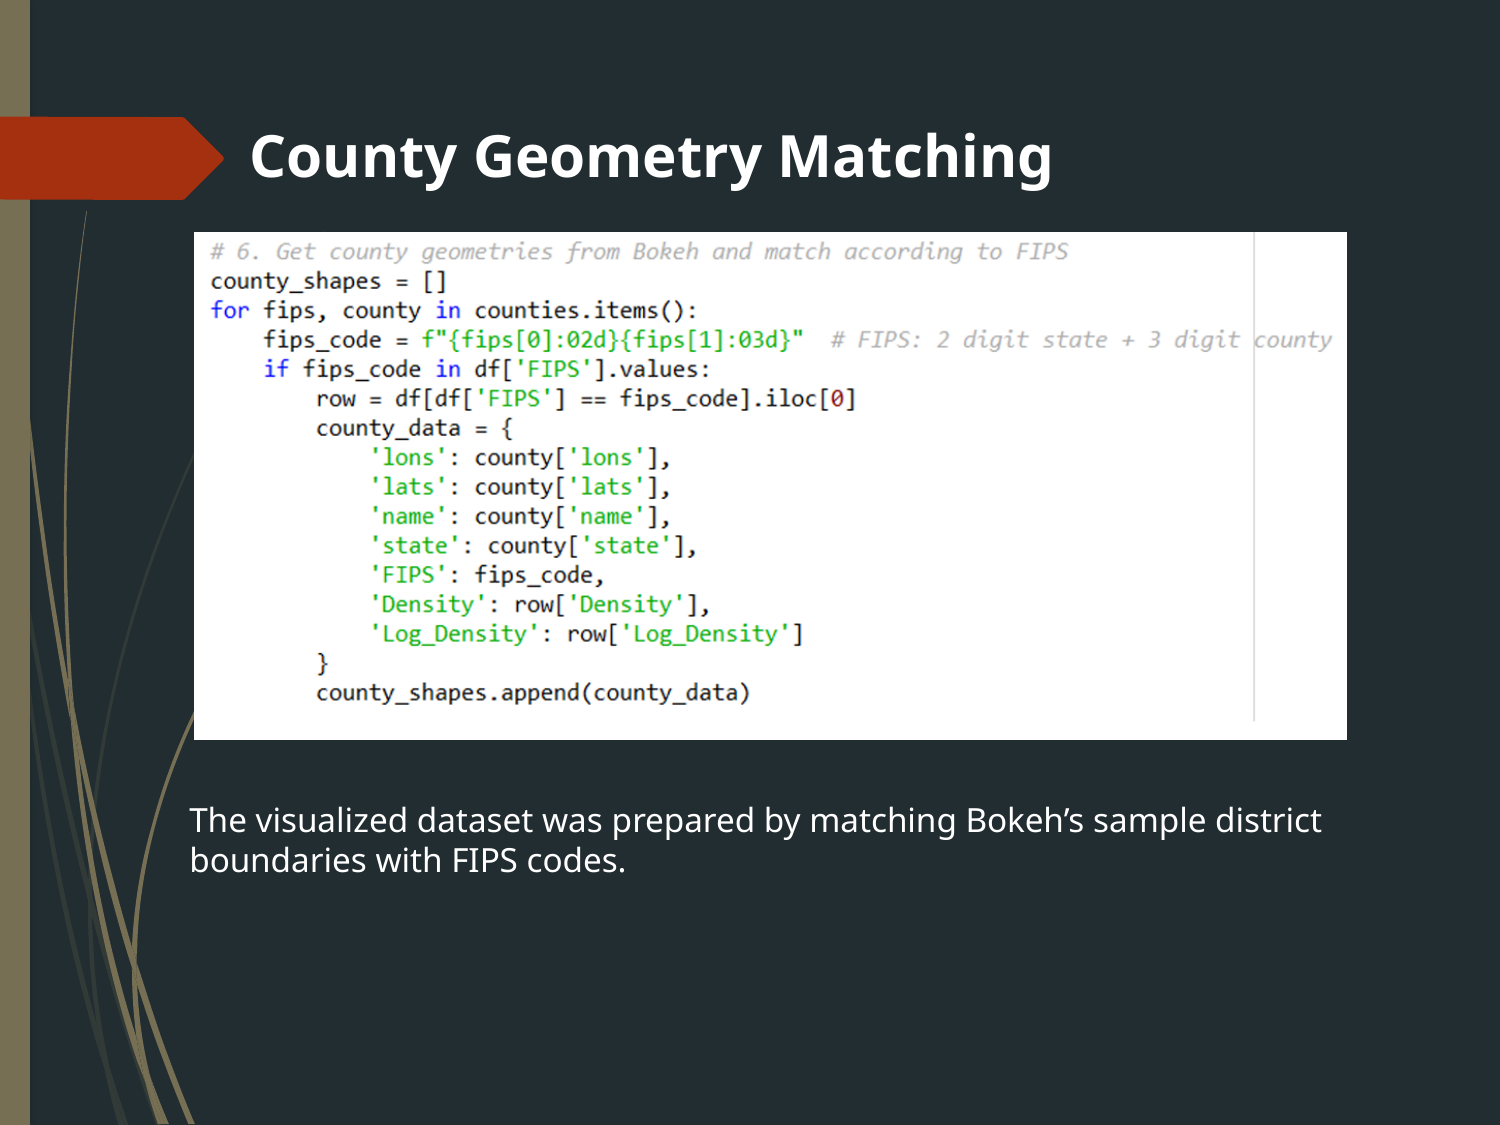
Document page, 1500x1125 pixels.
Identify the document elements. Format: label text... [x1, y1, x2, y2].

picture [194, 232, 1348, 740]
text_box County Geometry Matching [235, 112, 1085, 197]
text_box The visualized dataset was prepared by matching Bokeh’s sample district boundaries with FIPS codes. [174, 791, 1367, 887]
